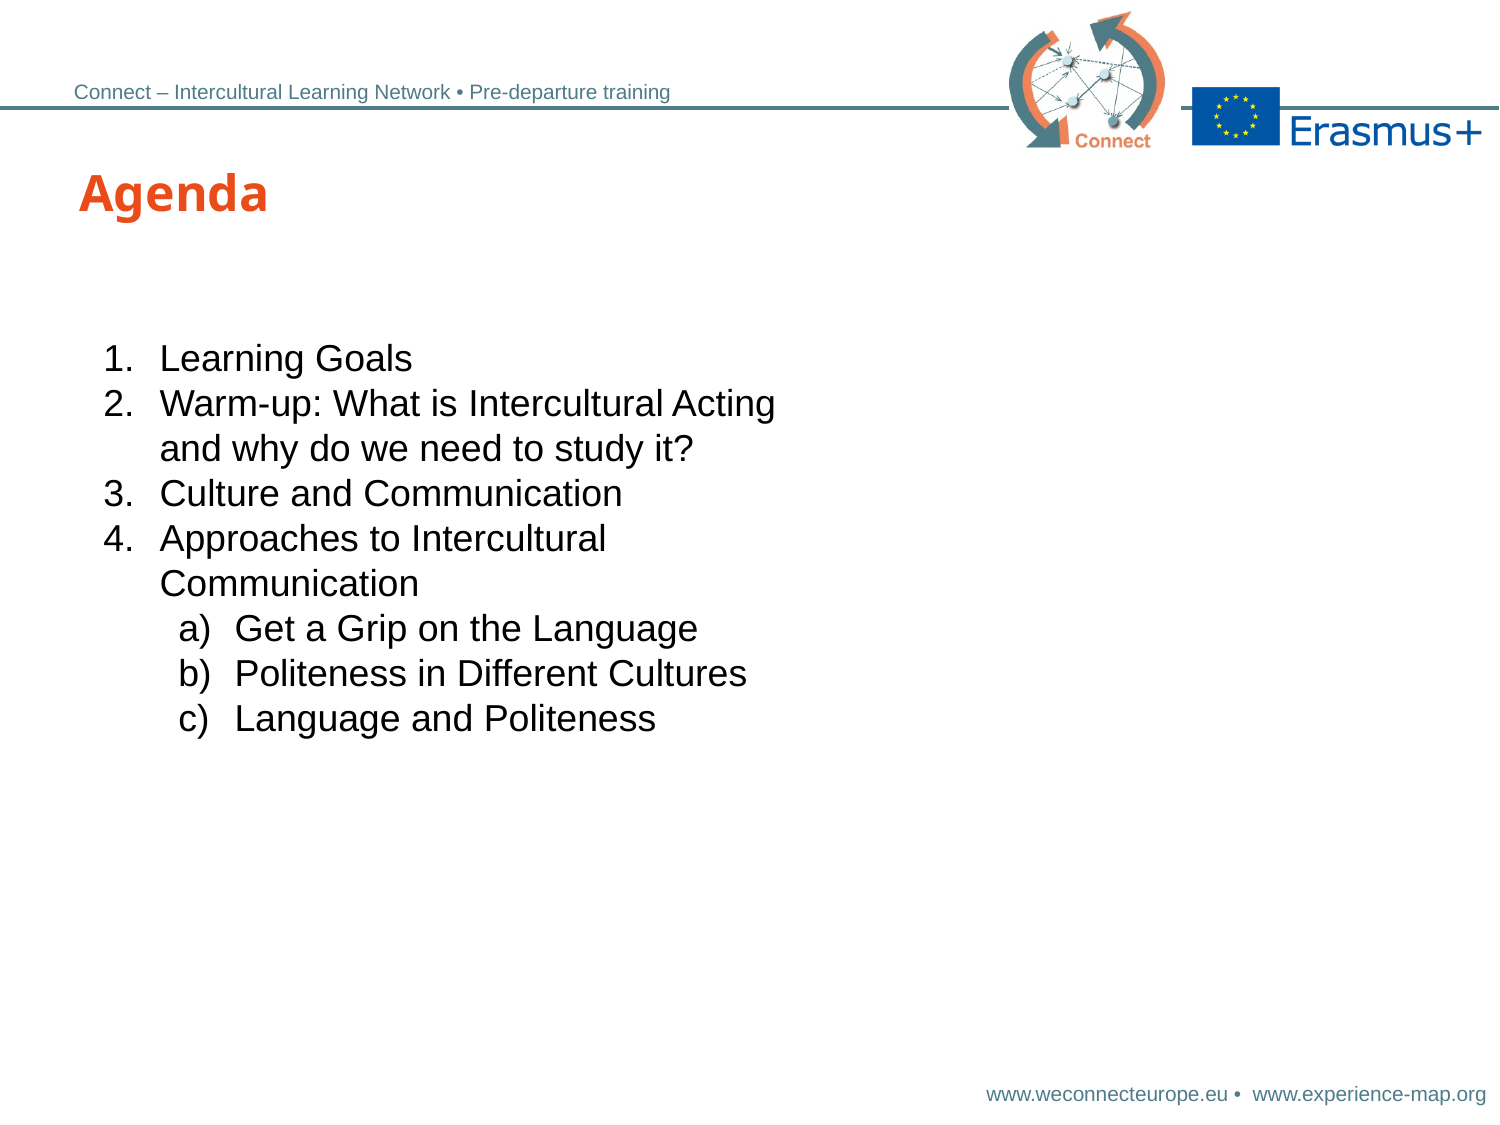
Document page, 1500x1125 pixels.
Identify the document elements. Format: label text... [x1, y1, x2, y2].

picture [1009, 11, 1498, 162]
text_box Agenda [64, 153, 550, 229]
text_box Learning Goals Warm-up: What is Intercultural Acting and why do we need to study it? Culture and Communication Approaches to Intercultural Communication Get a Grip on the Language Politeness in Different Cultures Language and Politeness [88, 326, 821, 746]
